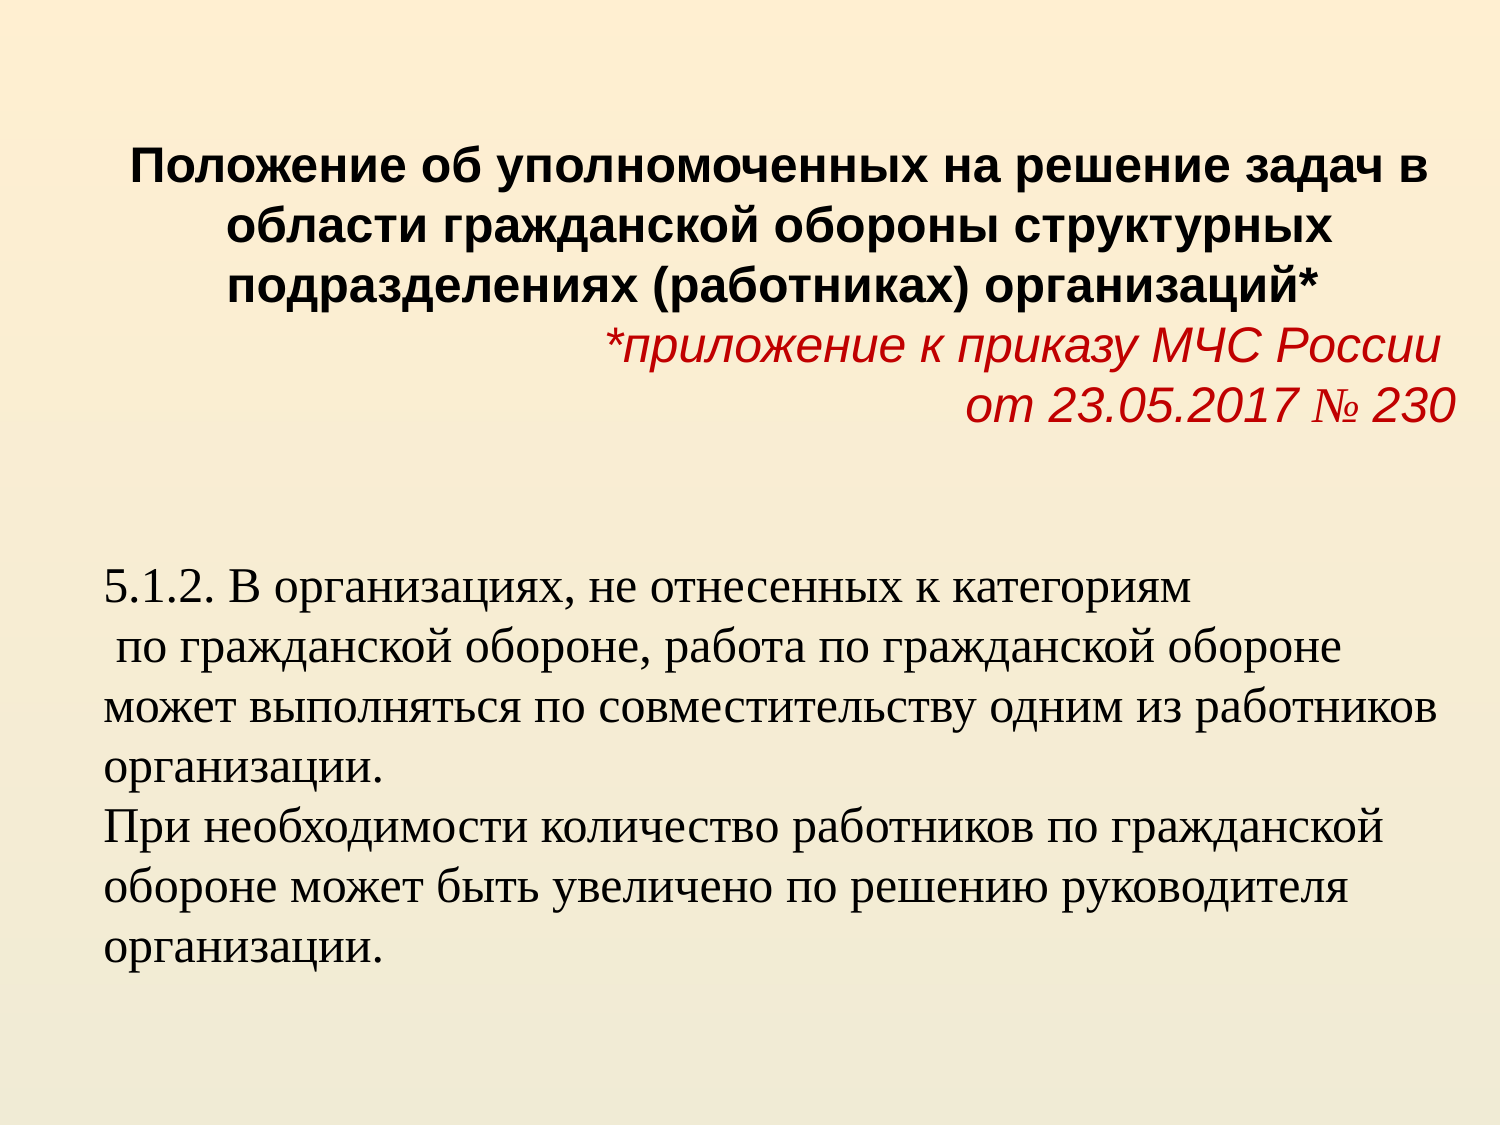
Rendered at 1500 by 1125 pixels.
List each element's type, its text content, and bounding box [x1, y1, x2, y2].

text_box Положение об уполномоченных на решение задач в области гражданской обороны структурных подразделениях (работниках) организаций* *приложение к приказу МЧС России от 23.05.2017 № 230 5.1.2. В организациях, не отнесенных к категориям по гражданской обороне, работа по гражданской обороне может выполняться по совместительству одним из работников организации. При необходимости количество работников по гражданской обороне может быть увеличено по решению руководителя организации. [88, 125, 1471, 1041]
